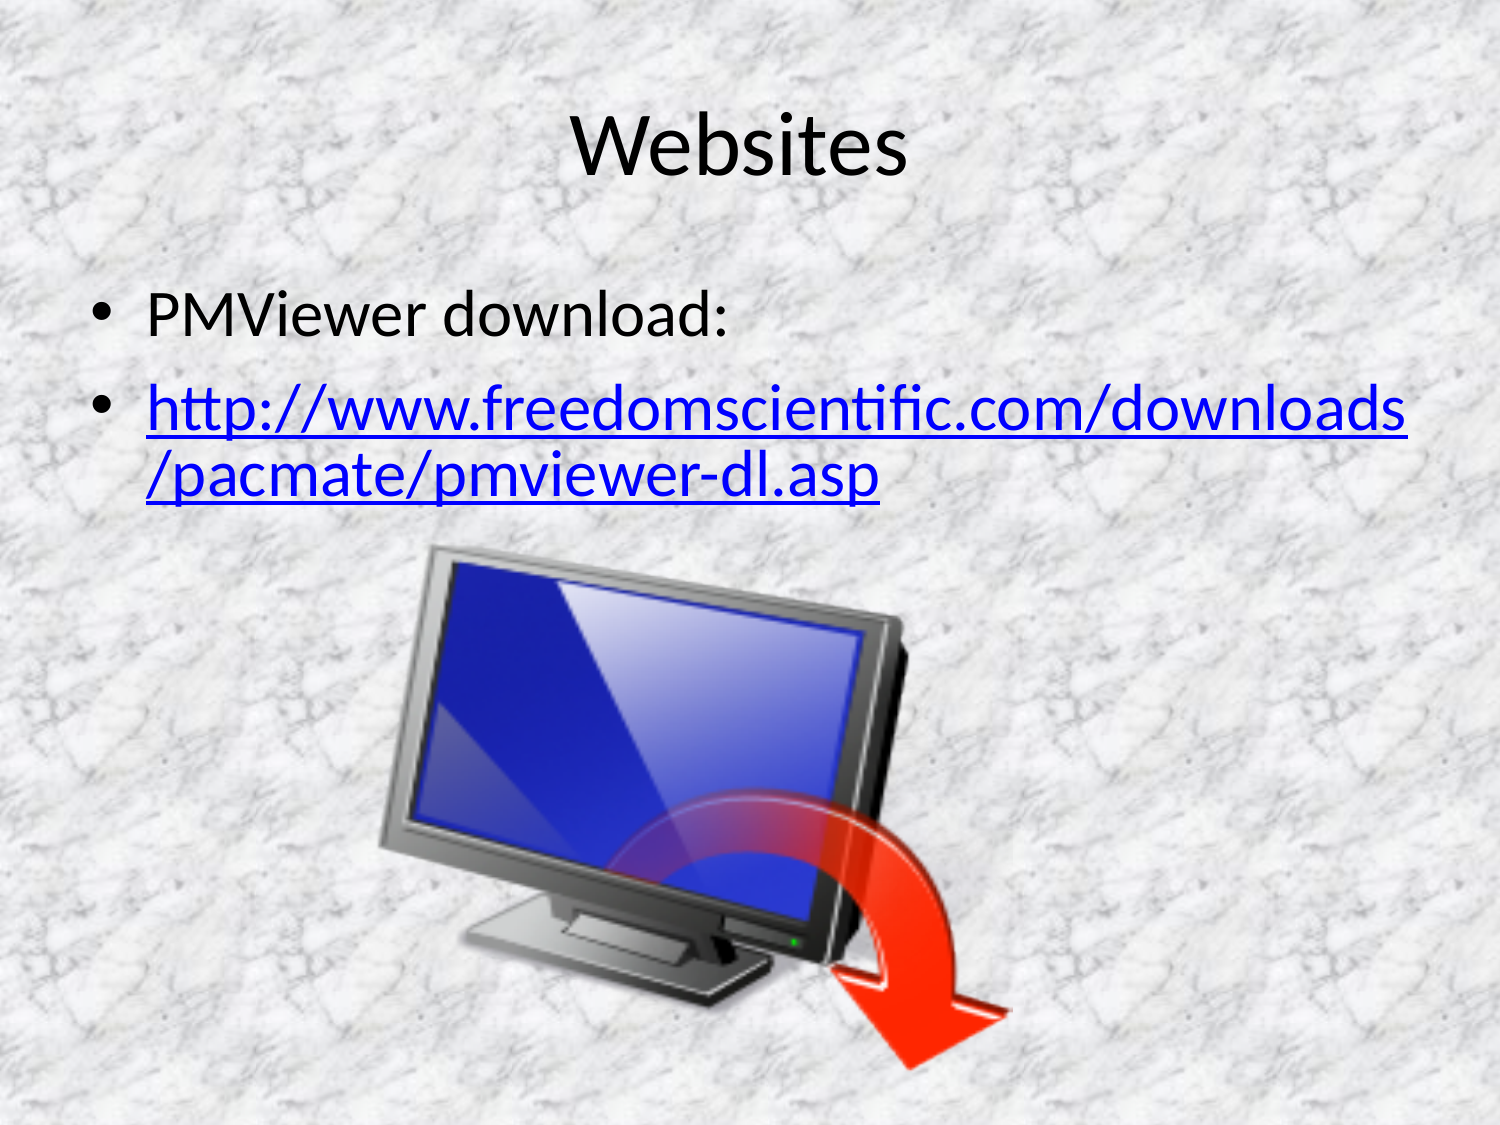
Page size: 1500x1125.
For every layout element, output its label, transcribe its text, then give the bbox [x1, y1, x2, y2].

title Websites [75, 45, 1425, 233]
picture [374, 524, 1013, 1076]
list PMViewer download: http://www.freedomscientific.com/downloads/pacmate/pmviewer-dl.asp [75, 262, 1425, 1005]
